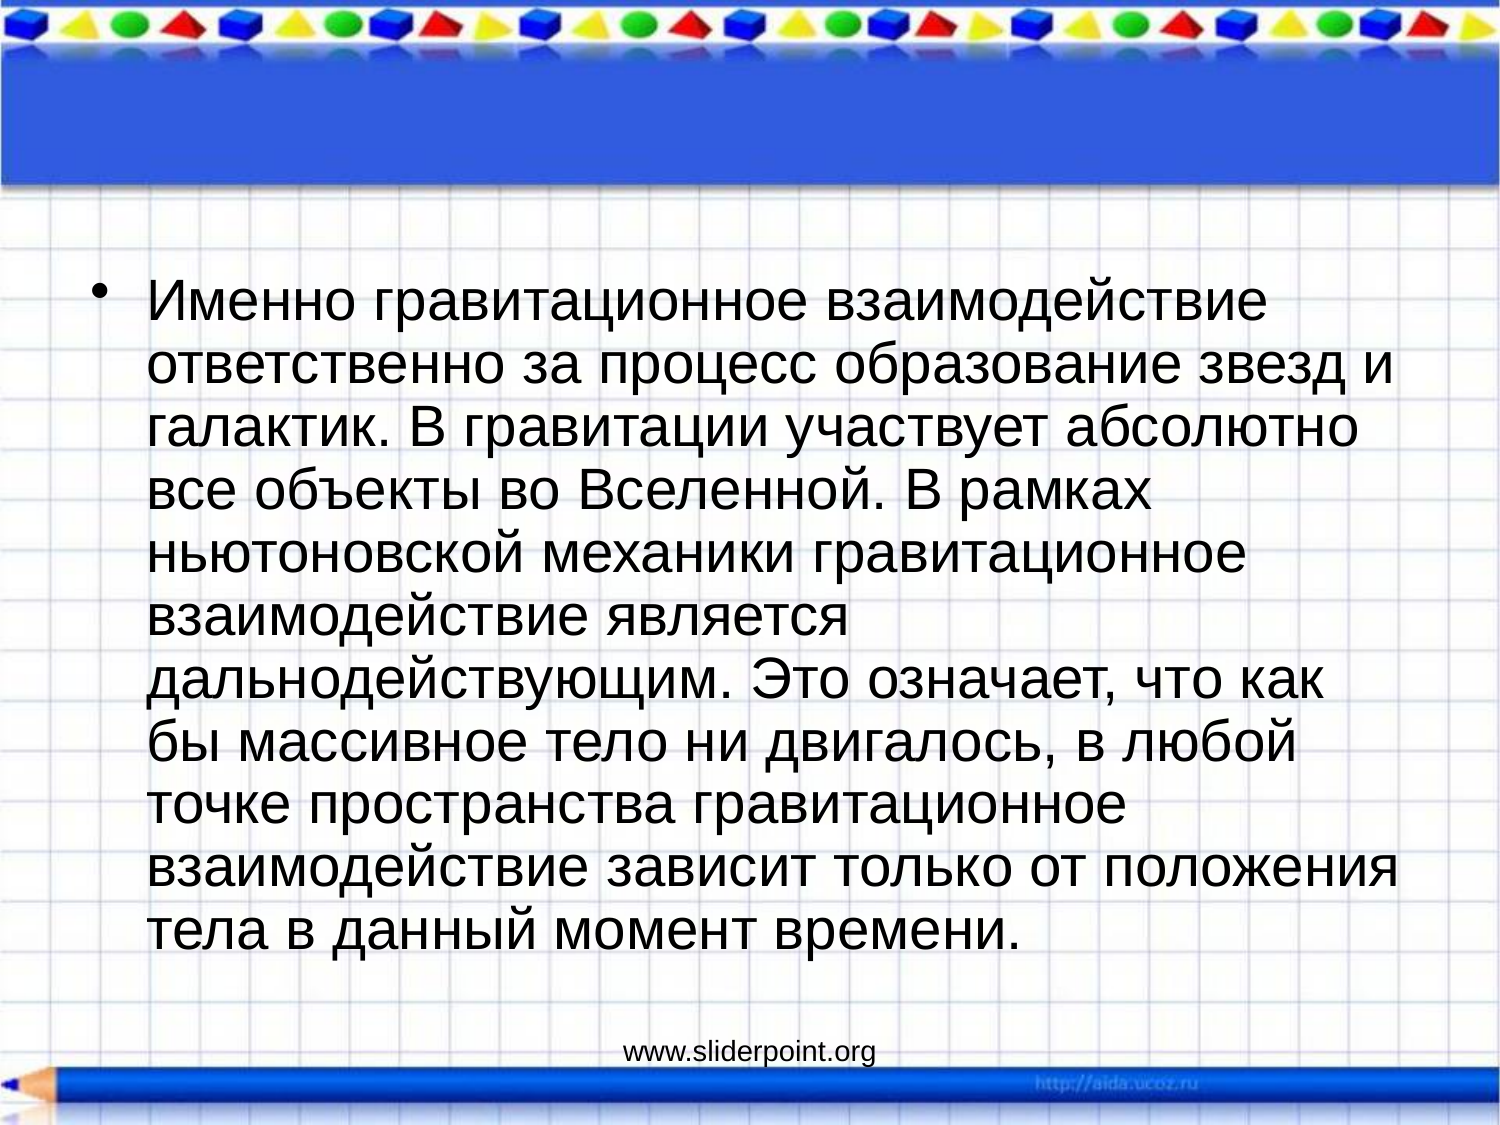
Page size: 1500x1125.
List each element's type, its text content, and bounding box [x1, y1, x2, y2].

list Именно гравитационное взаимодействие ответственно за процесс образование звезд и галактик. В гравитации участвует абсолютно все объекты во Вселенной. В рамках ньютоновской механики гравитационное взаимодействие является дальнодействующим. Это означает, что как бы массивное тело ни двигалось, в любой точке пространства гравитационное взаимодействие зависит только от положения тела в данный момент времени. [74, 262, 1426, 1006]
picture [0, 0, 1500, 1125]
footer www.sliderpoint.org [512, 1024, 988, 1103]
